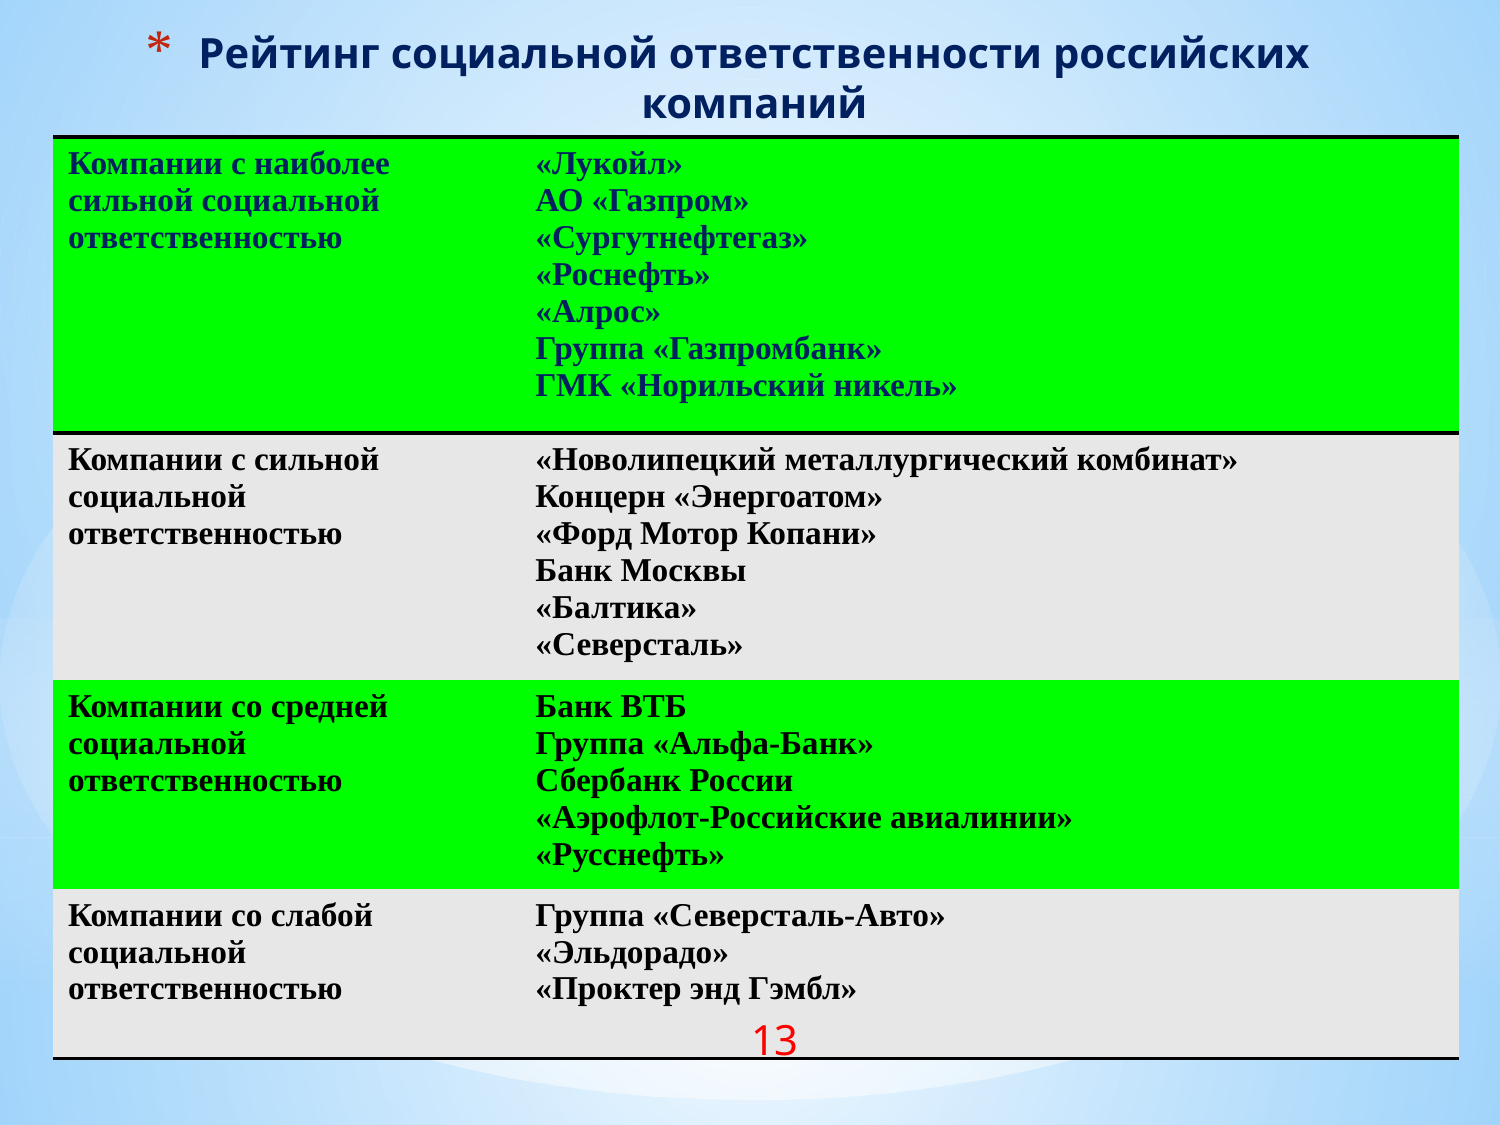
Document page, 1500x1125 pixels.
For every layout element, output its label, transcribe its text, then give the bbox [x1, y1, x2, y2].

table_cell Группа «Северсталь-Авто» «Эльдорадо» «Проктер энд Гэмбл» [520, 889, 1459, 1057]
table_cell Банк ВТБ Группа «Альфа-Банк» Сбербанк России «Аэрофлот-Российские авиалинии» «Русснефть» [520, 680, 1459, 889]
slide_number 13 [624, 1012, 925, 1073]
table_cell Компании с сильной социальной ответственностью [53, 435, 520, 680]
table_header «Лукойл» АО «Газпром» «Сургутнефтегаз» «Роснефть» «Алрос» Группа «Газпромбанк» ГМК «Норильский никель» [520, 139, 1459, 431]
table_cell Компании со слабой социальной ответственностью [53, 889, 520, 1057]
table_header Компании с наиболее сильной социальной ответственностью [53, 139, 520, 431]
footer [75, 1012, 624, 1073]
table_cell «Новолипецкий металлургический комбинат» Концерн «Энергоатом» «Форд Мотор Копани» Банк Москвы «Балтика» «Северсталь» [520, 435, 1459, 680]
table_cell Компании со средней социальной ответственностью [53, 680, 520, 889]
title Рейтинг социальной ответственности российских компаний [53, 19, 1404, 102]
